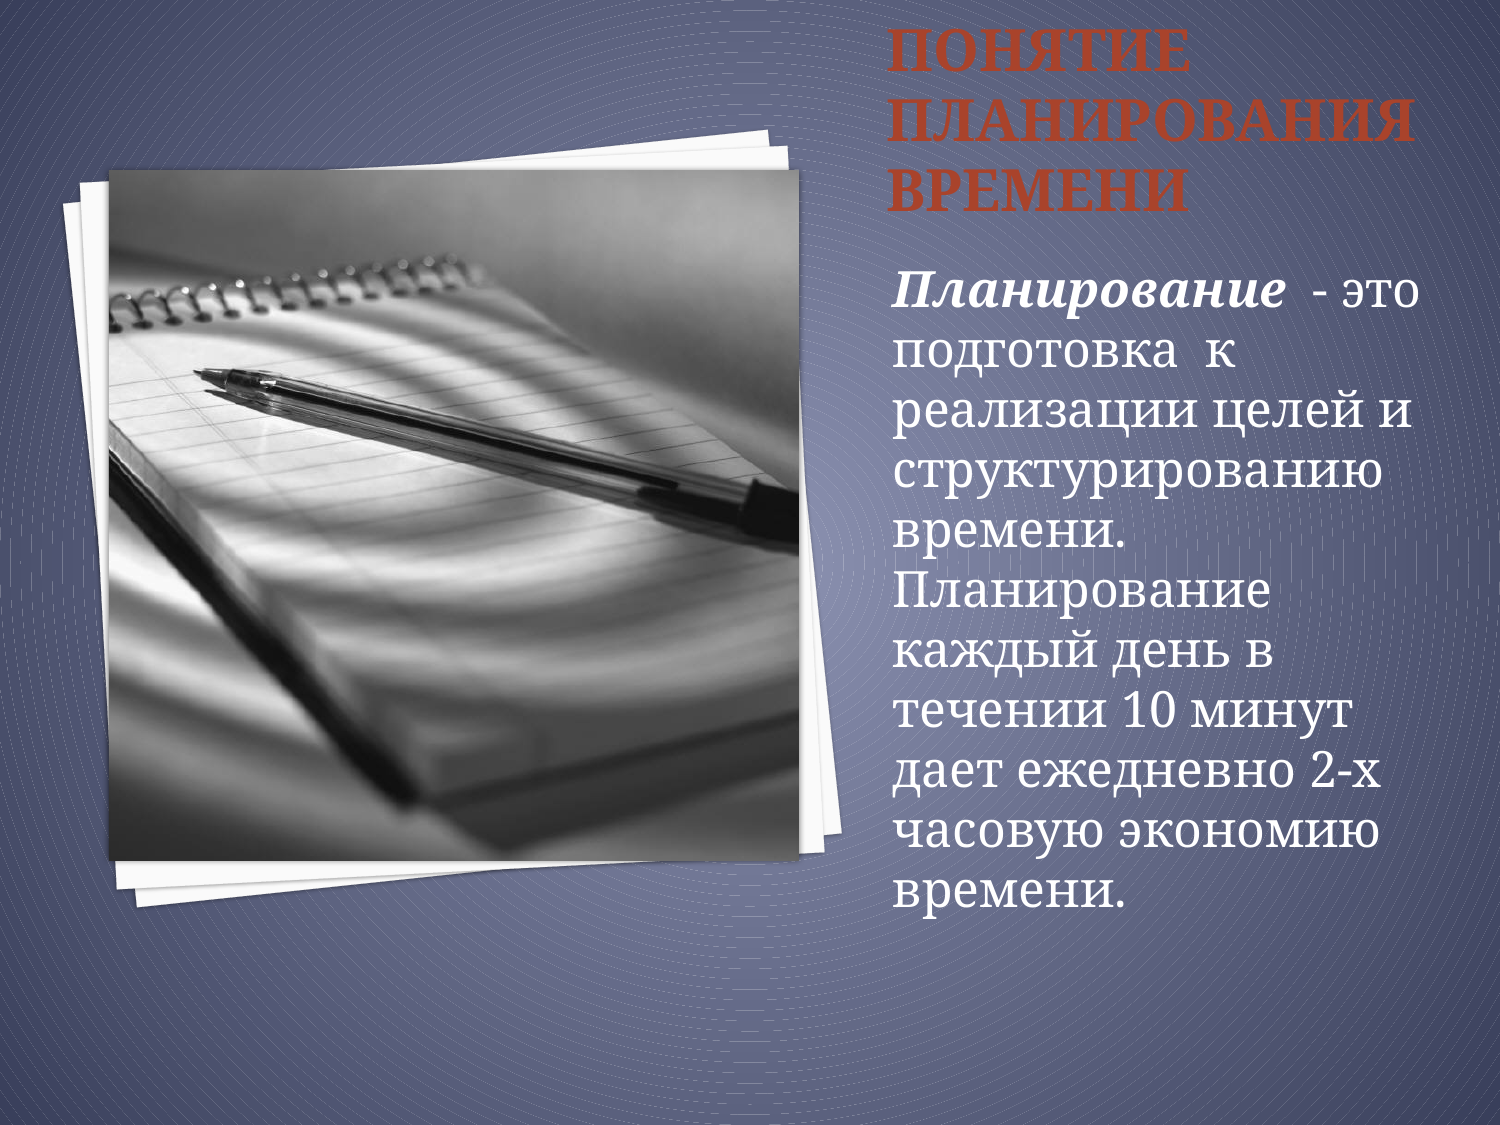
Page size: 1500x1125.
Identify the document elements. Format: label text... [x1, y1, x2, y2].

picture [108, 170, 800, 862]
title Понятие планирования времени [878, 46, 1442, 223]
list Планирование - это подготовка к реализации целей и структурированию времени. Планирование каждый день в течении 10 минут дает ежедневно 2-х часовую экономию времени. [878, 257, 1442, 573]
